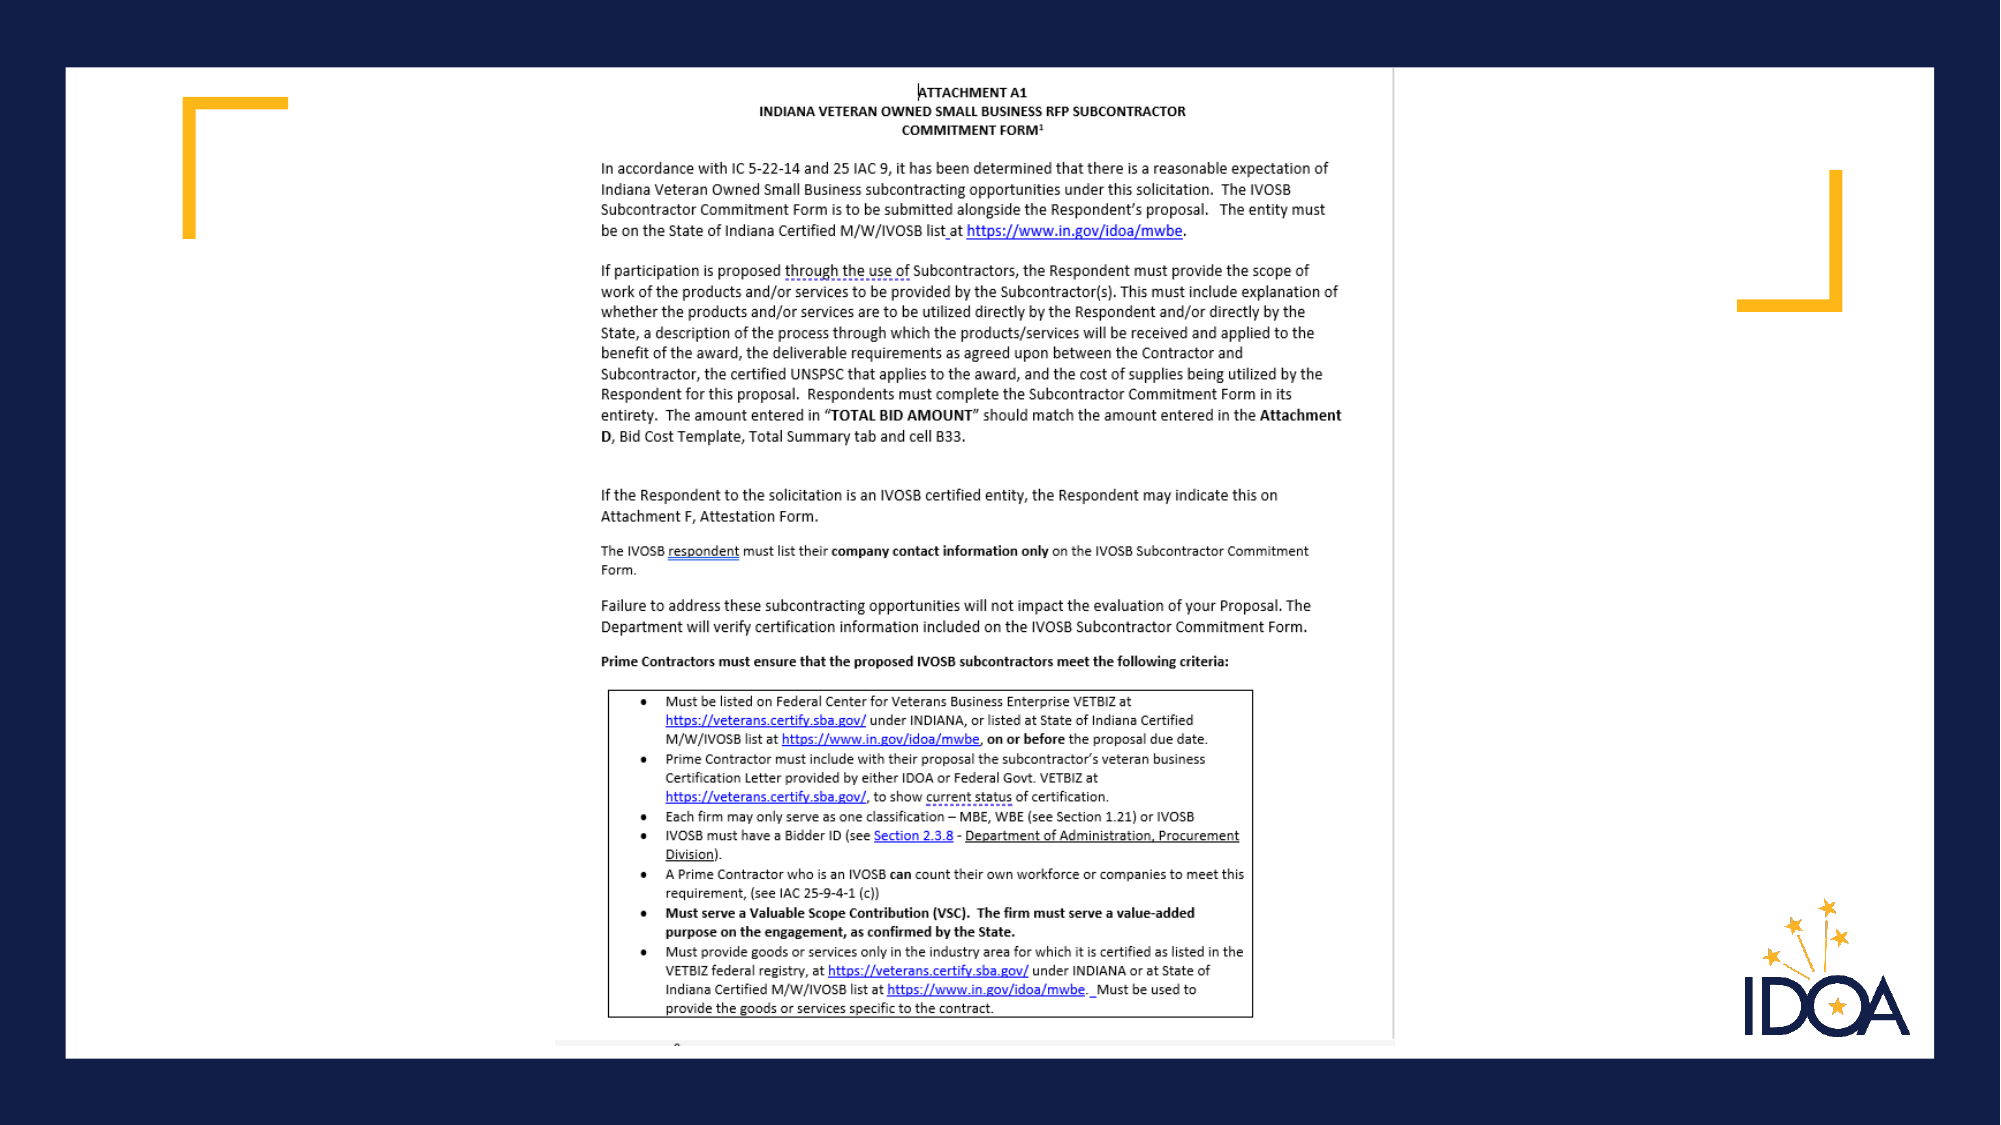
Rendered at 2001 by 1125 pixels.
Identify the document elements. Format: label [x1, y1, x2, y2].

list [555, 68, 1395, 1046]
picture [1702, 857, 1959, 1114]
